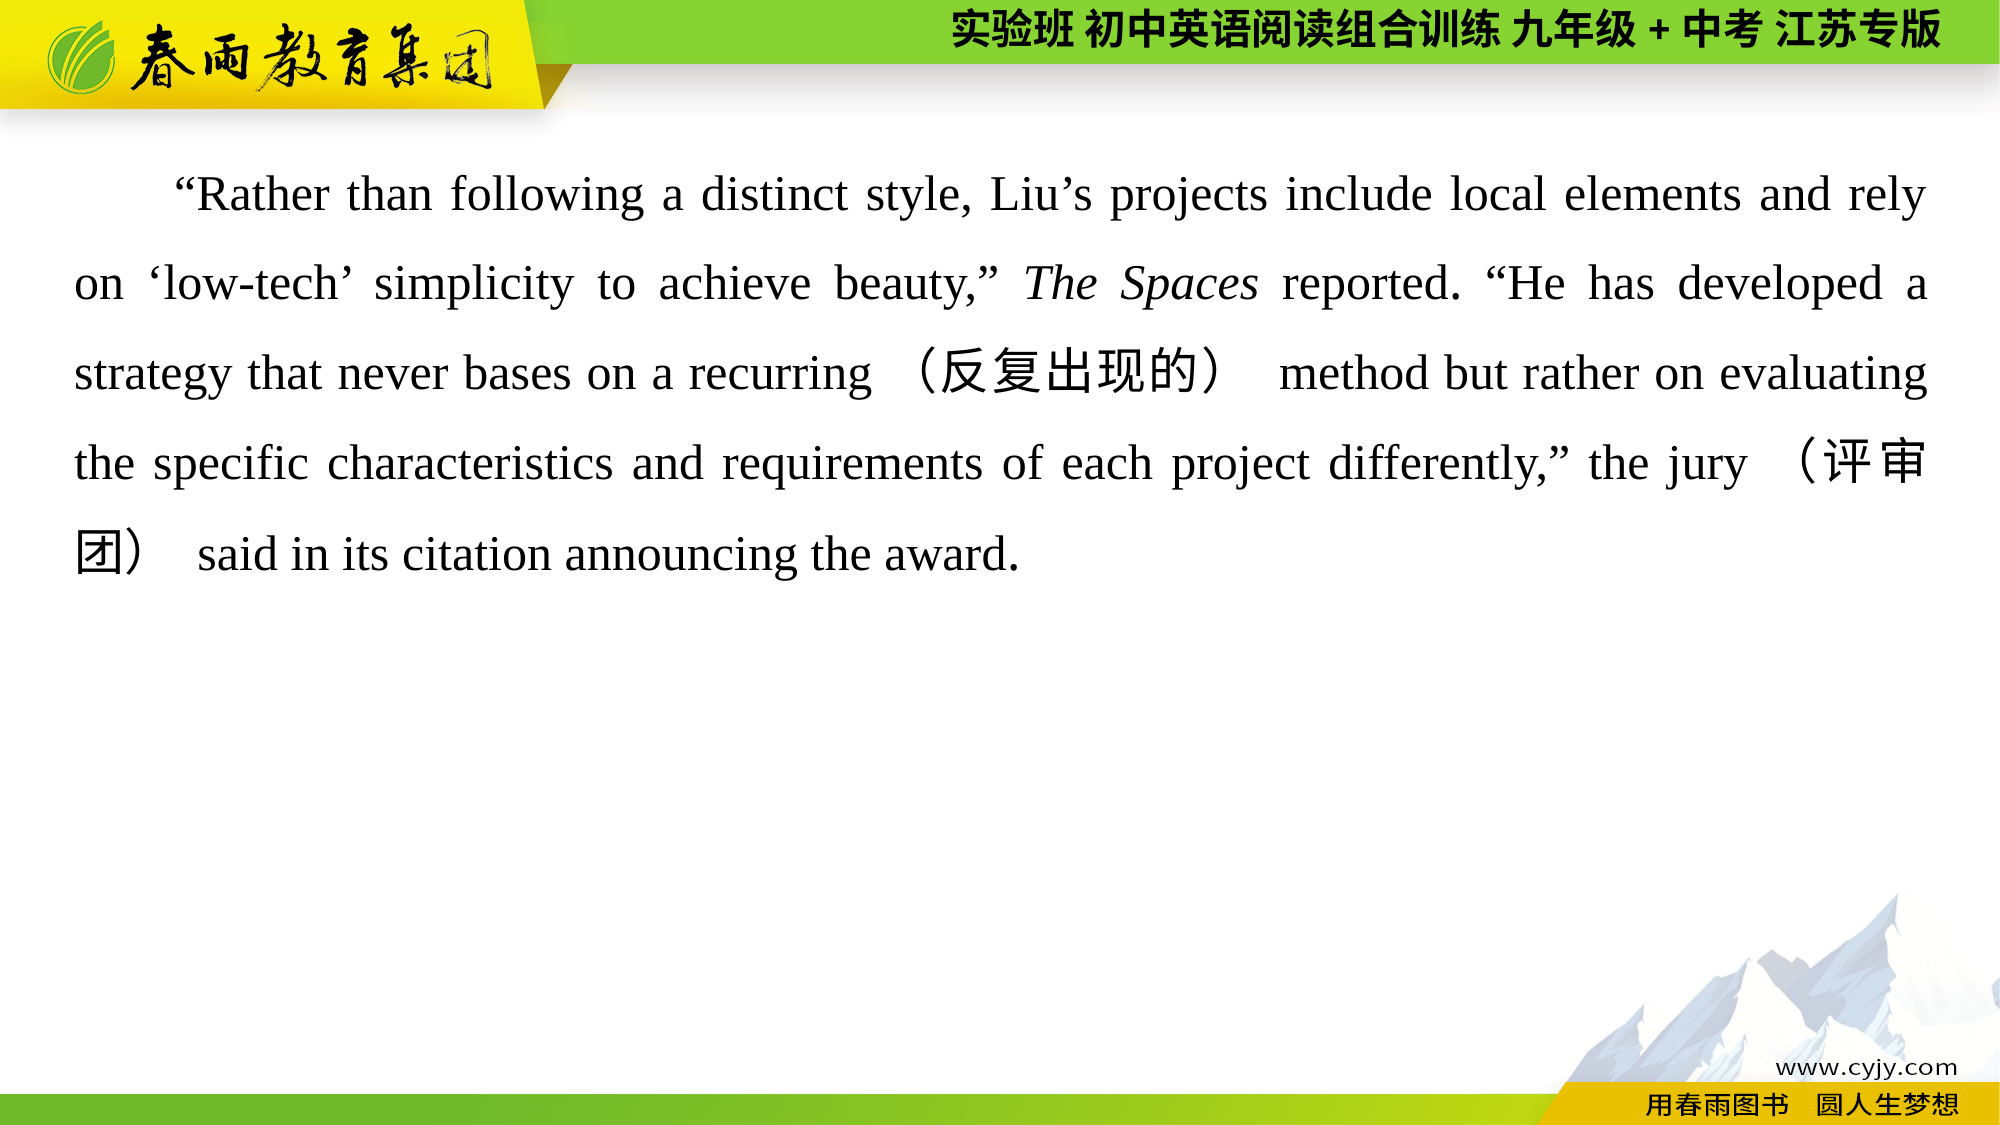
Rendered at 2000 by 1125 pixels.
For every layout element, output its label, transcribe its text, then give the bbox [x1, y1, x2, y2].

list “Rather than following a distinct style, Liu’s projects include local elements and rely on ‘low-tech’ simplicity to achieve beauty,” The Spaces reported. “He has developed a strategy that never bases on a recurring（反复出现的） method but rather on evaluating the specific characteristics and requirements of each project differently,” the jury（评审团） said in its citation announcing the award. [59, 122, 1944, 581]
picture [0, 0, 2000, 1125]
